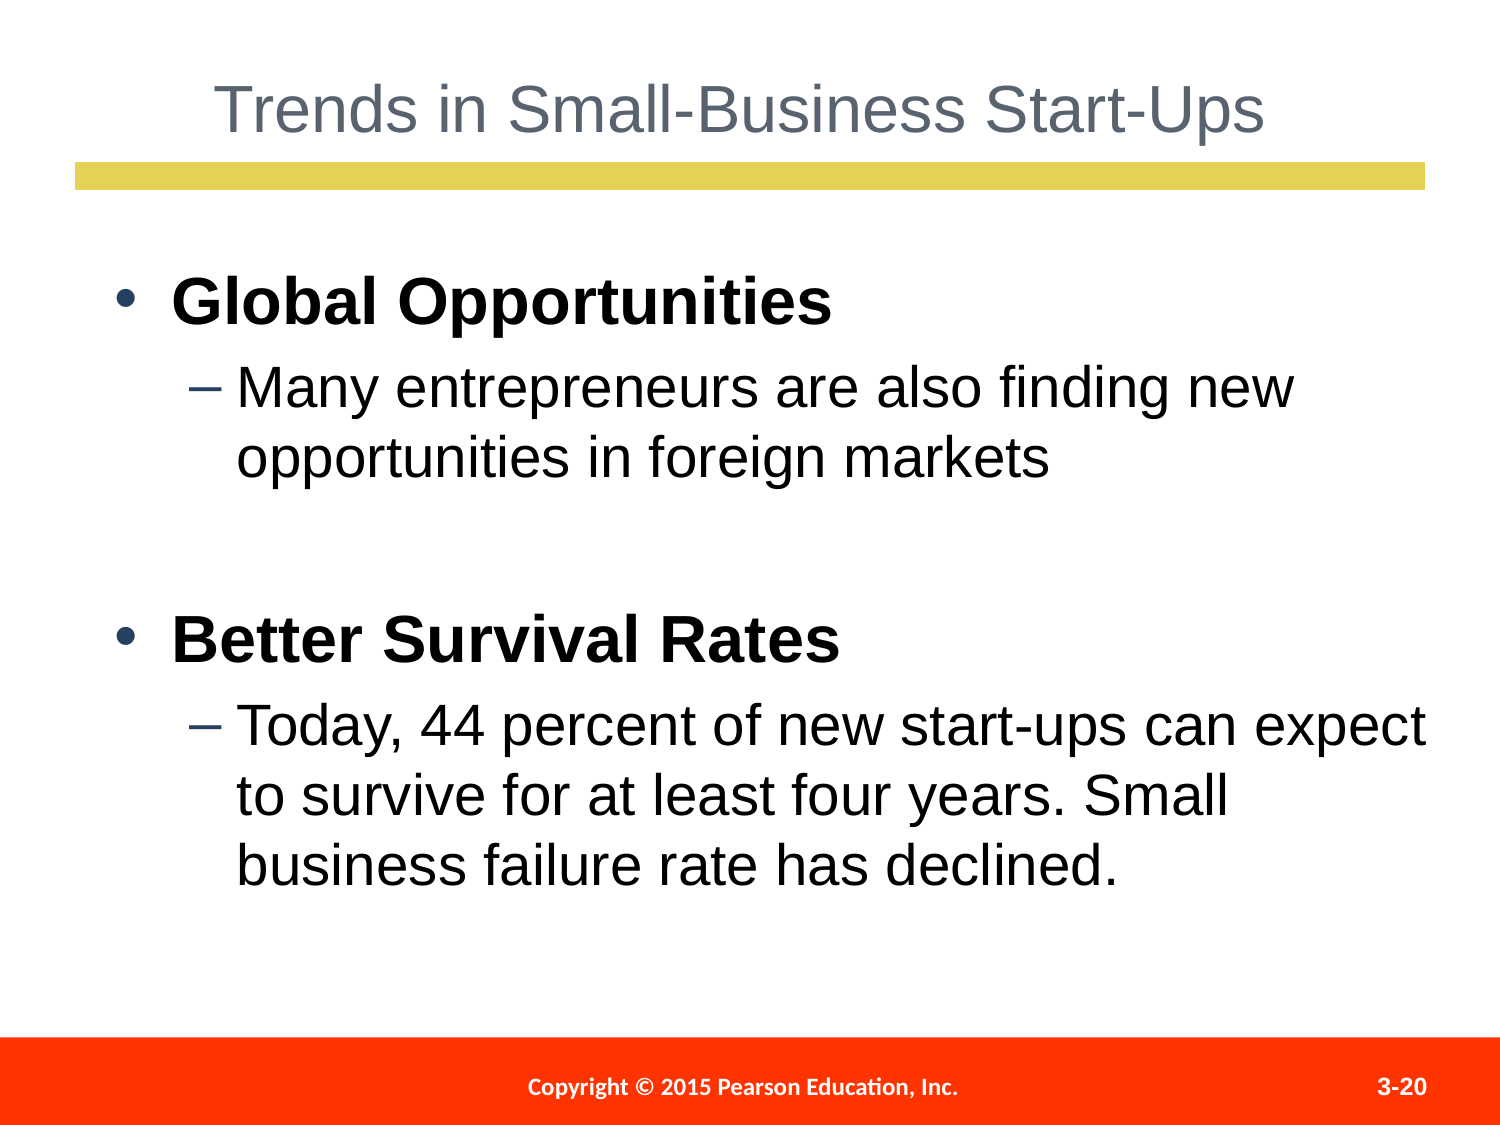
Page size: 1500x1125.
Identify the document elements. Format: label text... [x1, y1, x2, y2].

list Global Opportunities Many entrepreneurs are also finding new opportunities in foreign markets Better Survival Rates Today, 44 percent of new start-ups can expect to survive for at least four years. Small business failure rate has declined. [99, 249, 1451, 901]
title Trends in Small-Business Start-Ups [74, 12, 1426, 201]
